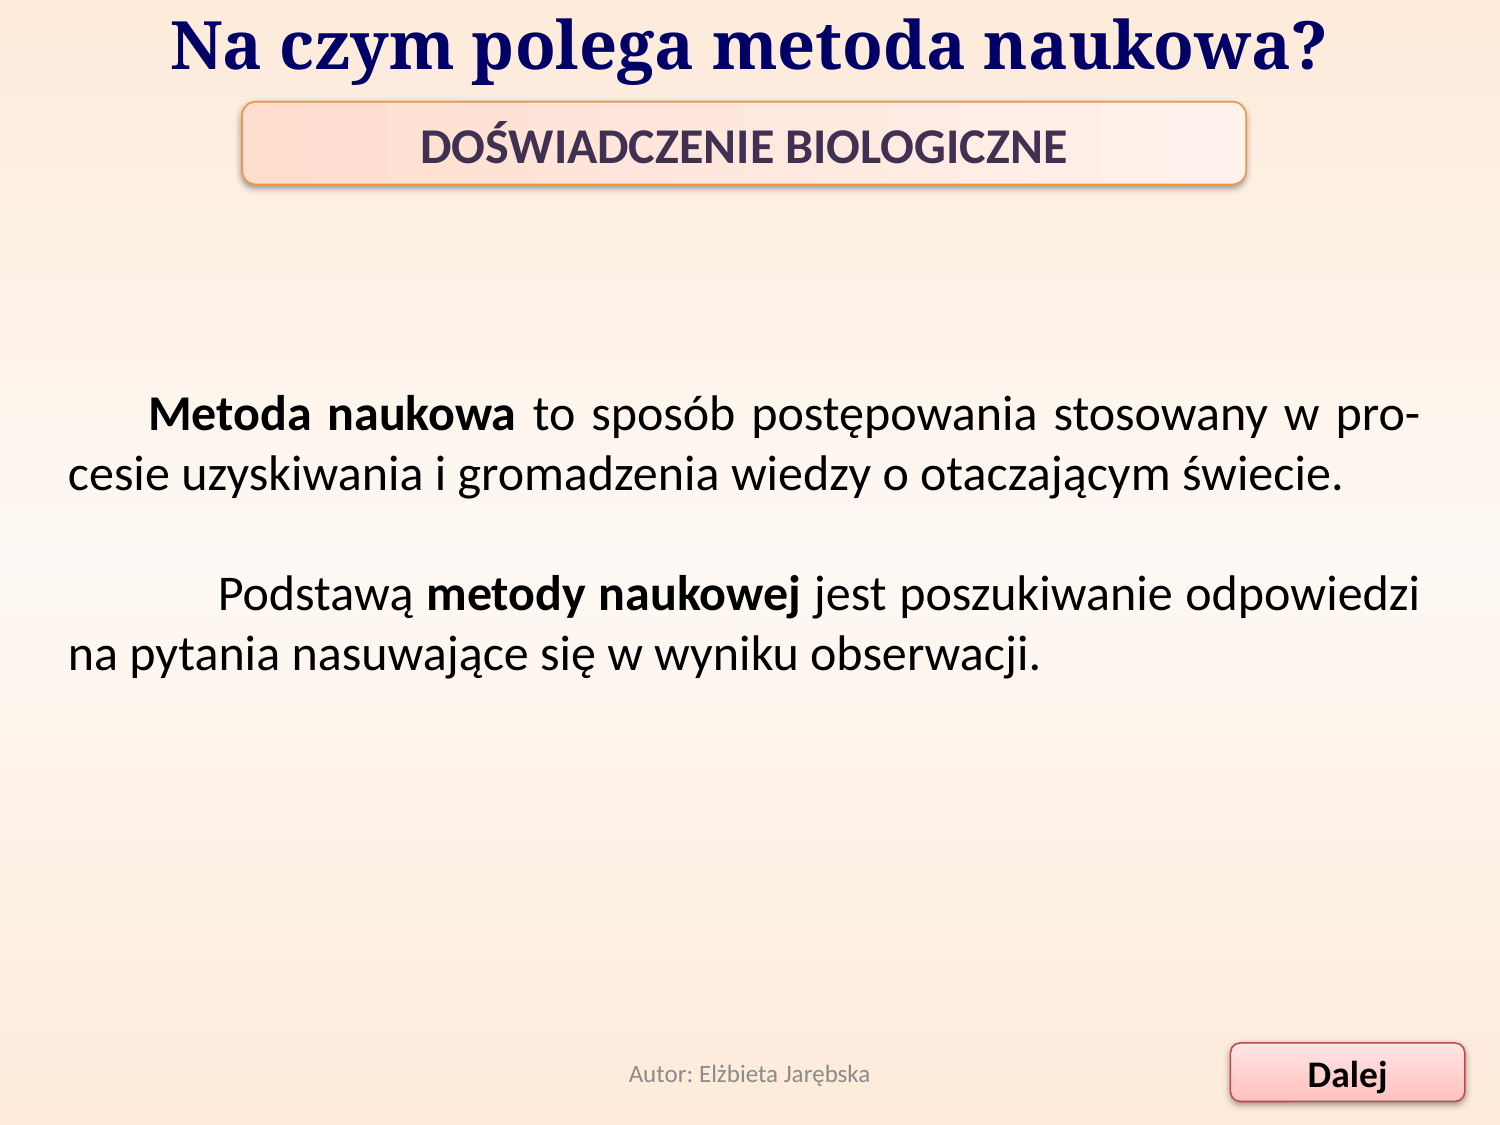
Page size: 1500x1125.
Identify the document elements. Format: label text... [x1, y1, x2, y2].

text_box Metoda naukowa to sposób postępowania stosowany w pro-cesie uzyskiwania i gromadzenia wiedzy o otaczającym świecie. Podstawą metody naukowej jest poszukiwanie odpowiedzi na pytania nasuwające się w wyniku obserwacji. [53, 373, 1436, 689]
text_box Dalej [1229, 1042, 1466, 1103]
text_box Na czym polega metoda naukowa? [64, 0, 1436, 91]
text_box DOŚWIADCZENIE BIOLOGICZNE [241, 100, 1247, 186]
footer Autor: Elżbieta Jarębska [512, 1042, 988, 1103]
